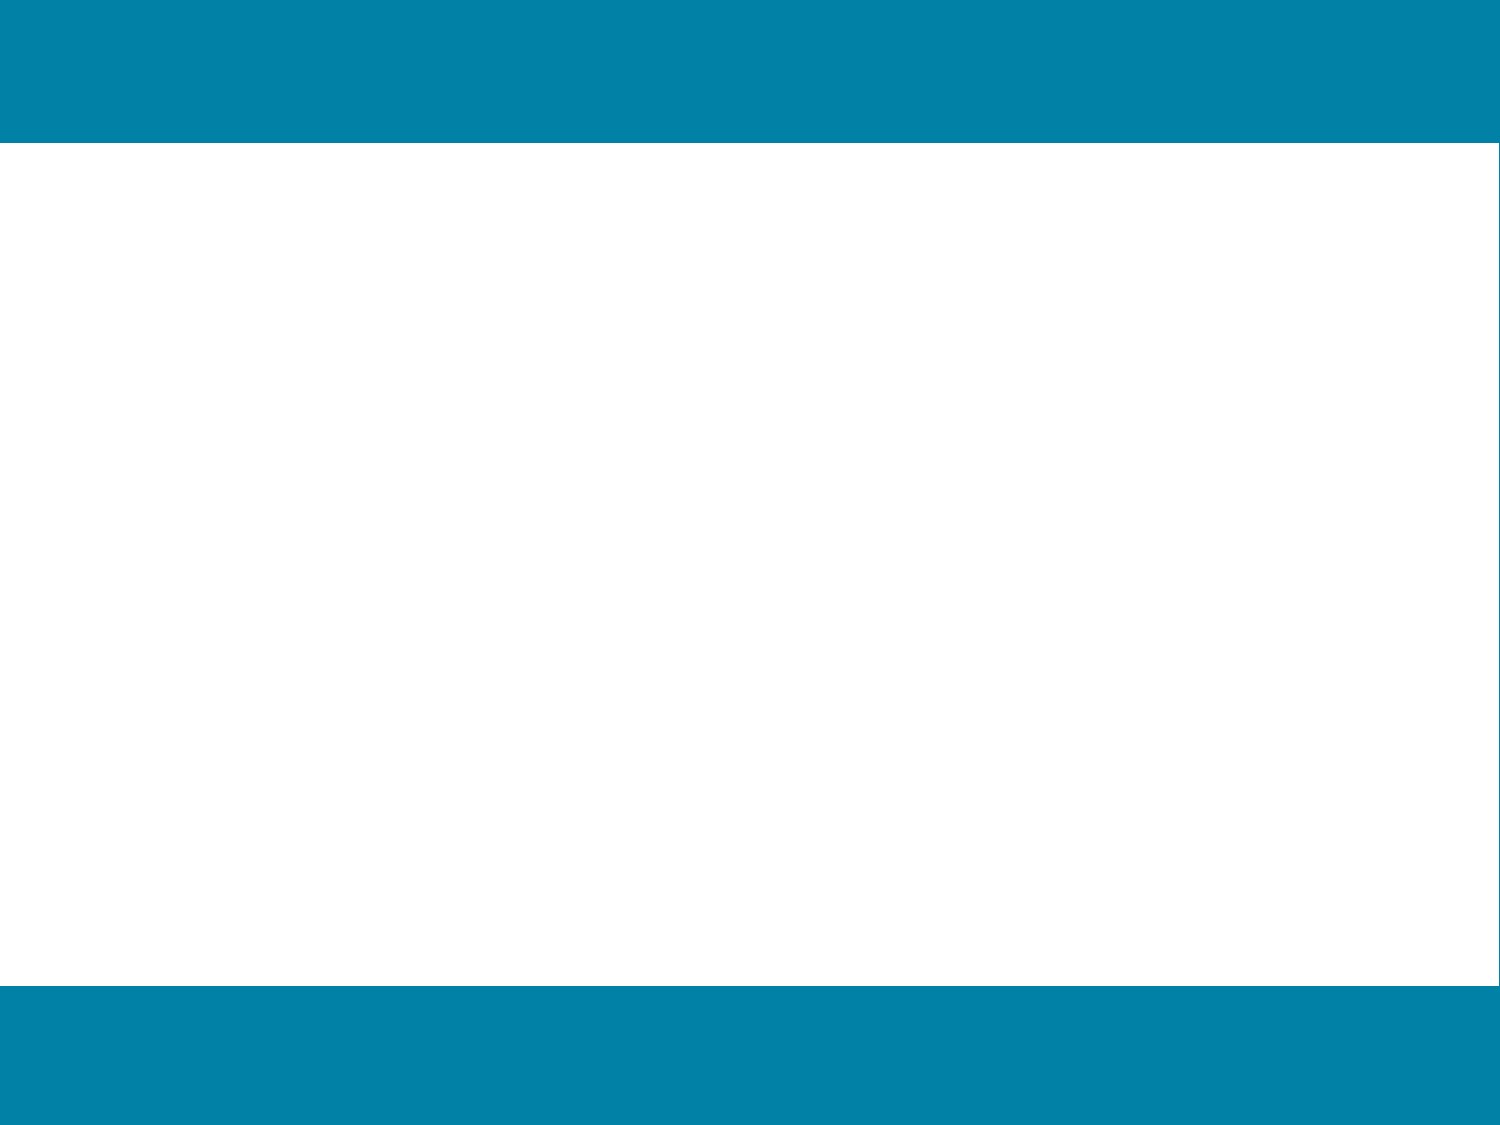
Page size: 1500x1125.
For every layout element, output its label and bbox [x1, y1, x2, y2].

text_box [0, 142, 1500, 987]
